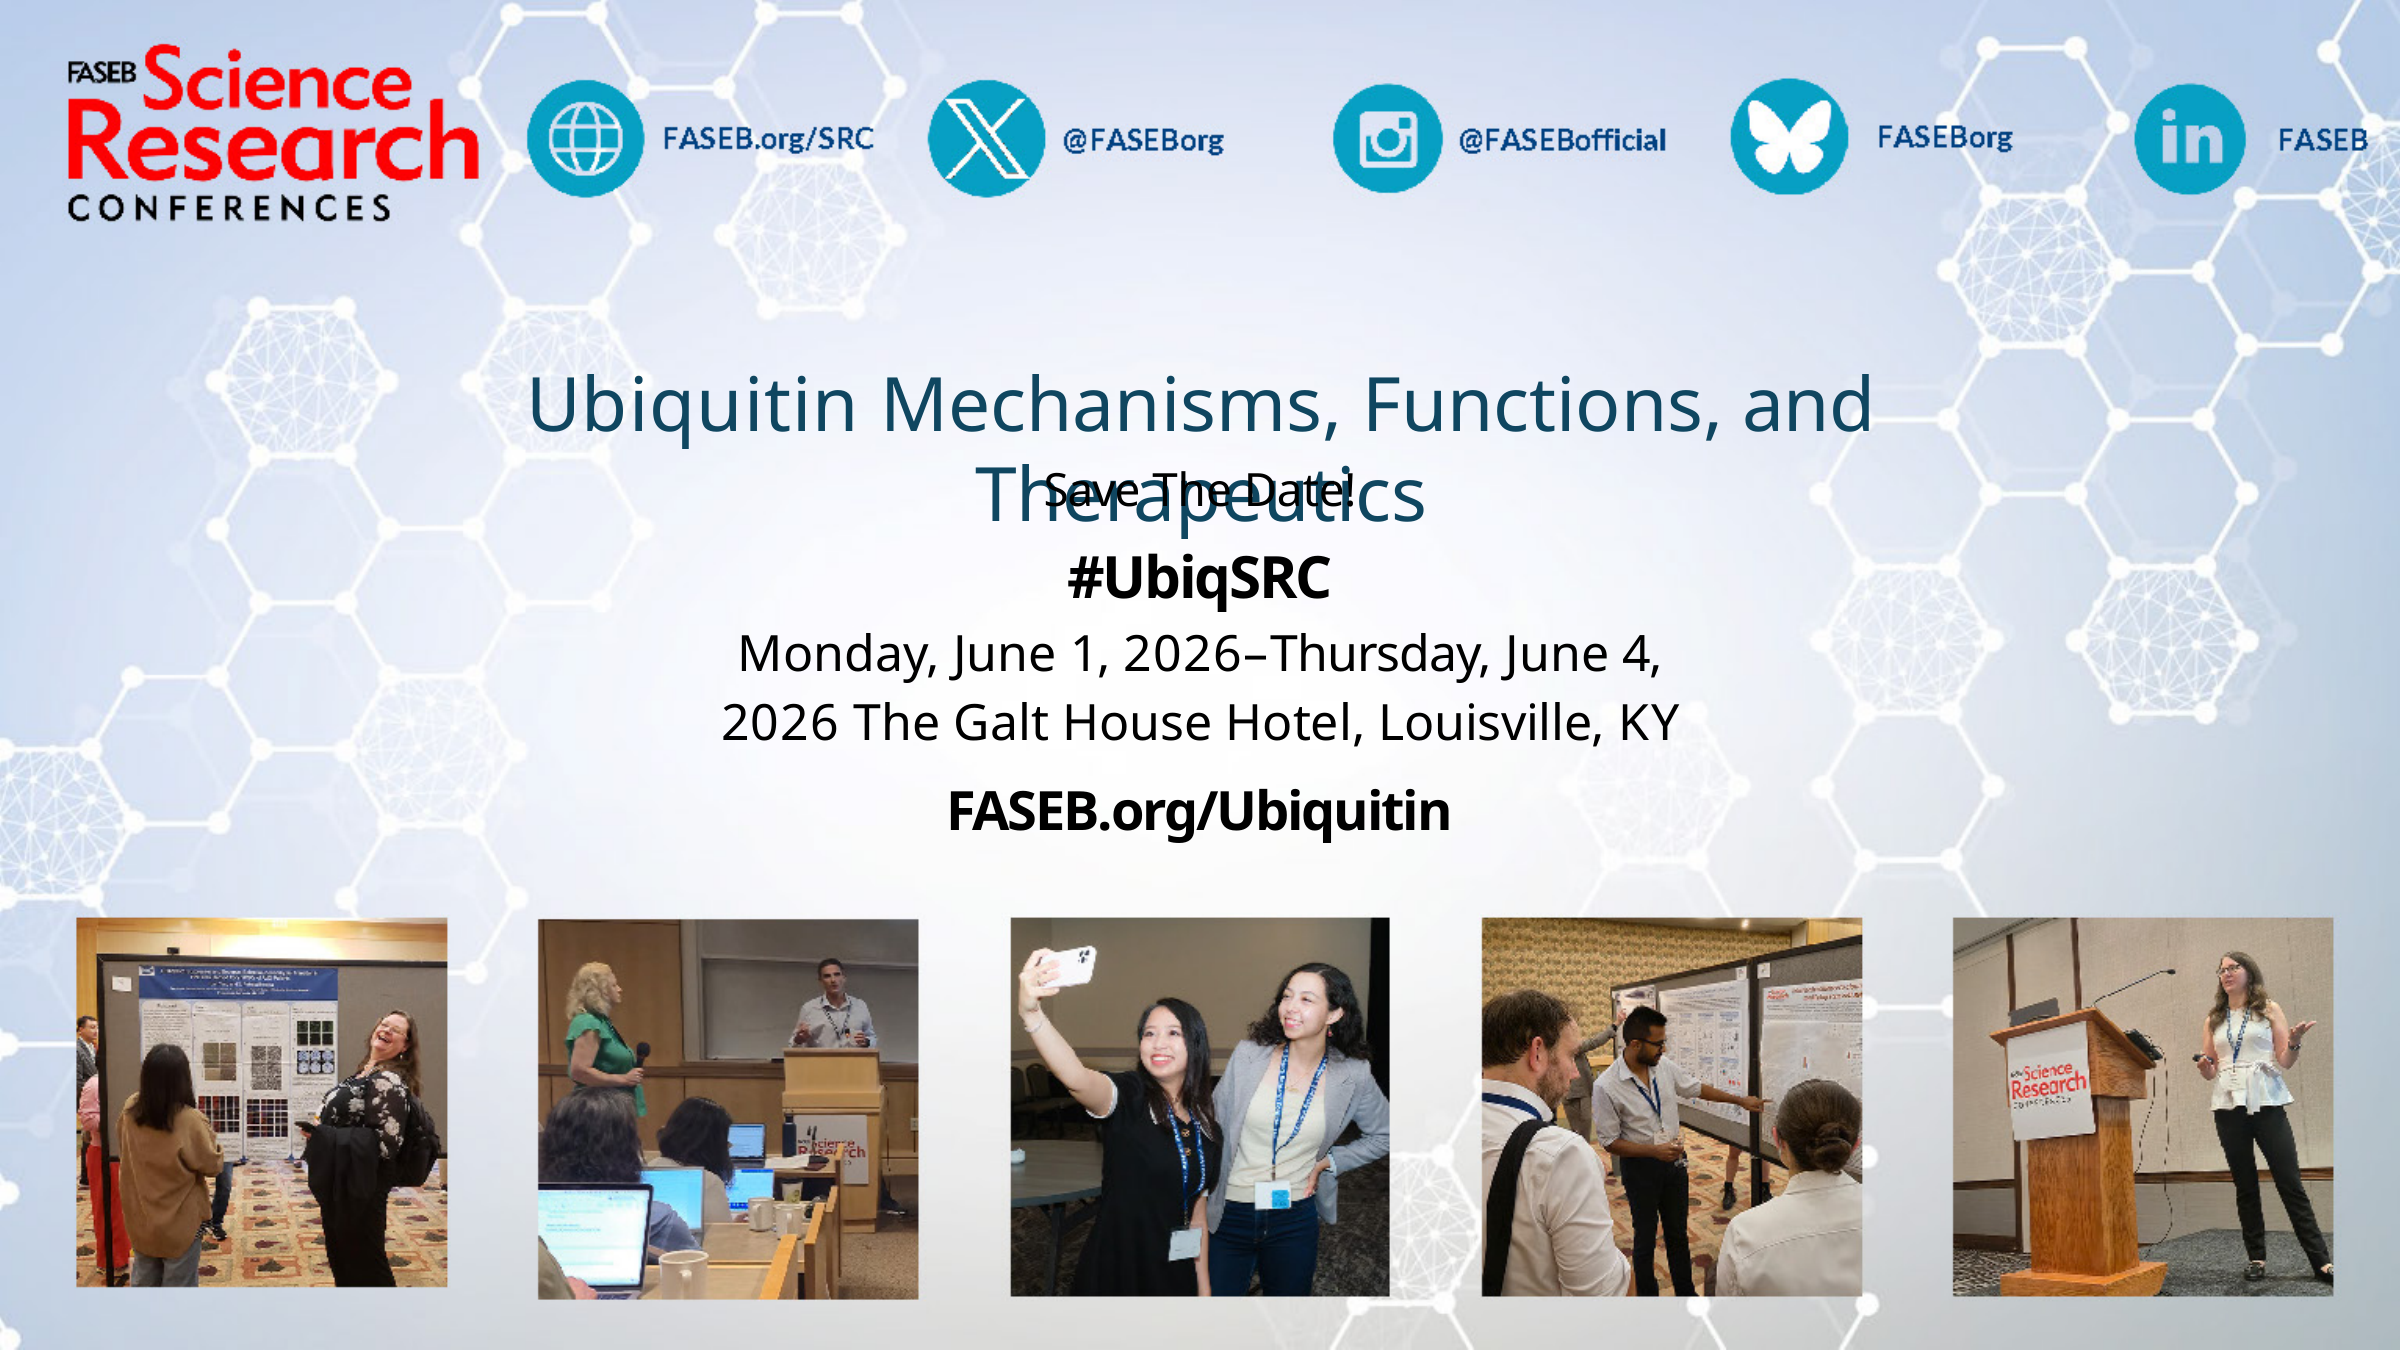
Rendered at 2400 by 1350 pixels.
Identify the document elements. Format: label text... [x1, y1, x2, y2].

picture [0, 0, 2400, 1350]
text_box Save The Date! #UbiqSRC Monday, June 1, 2026–Thursday, June 4, 2026 The Galt House Hotel, Louisville, KY FASEB.org/Ubiquitin [686, 439, 1714, 842]
title Ubiquitin Mechanisms, Functions, and Therapeutics [351, 353, 2049, 582]
